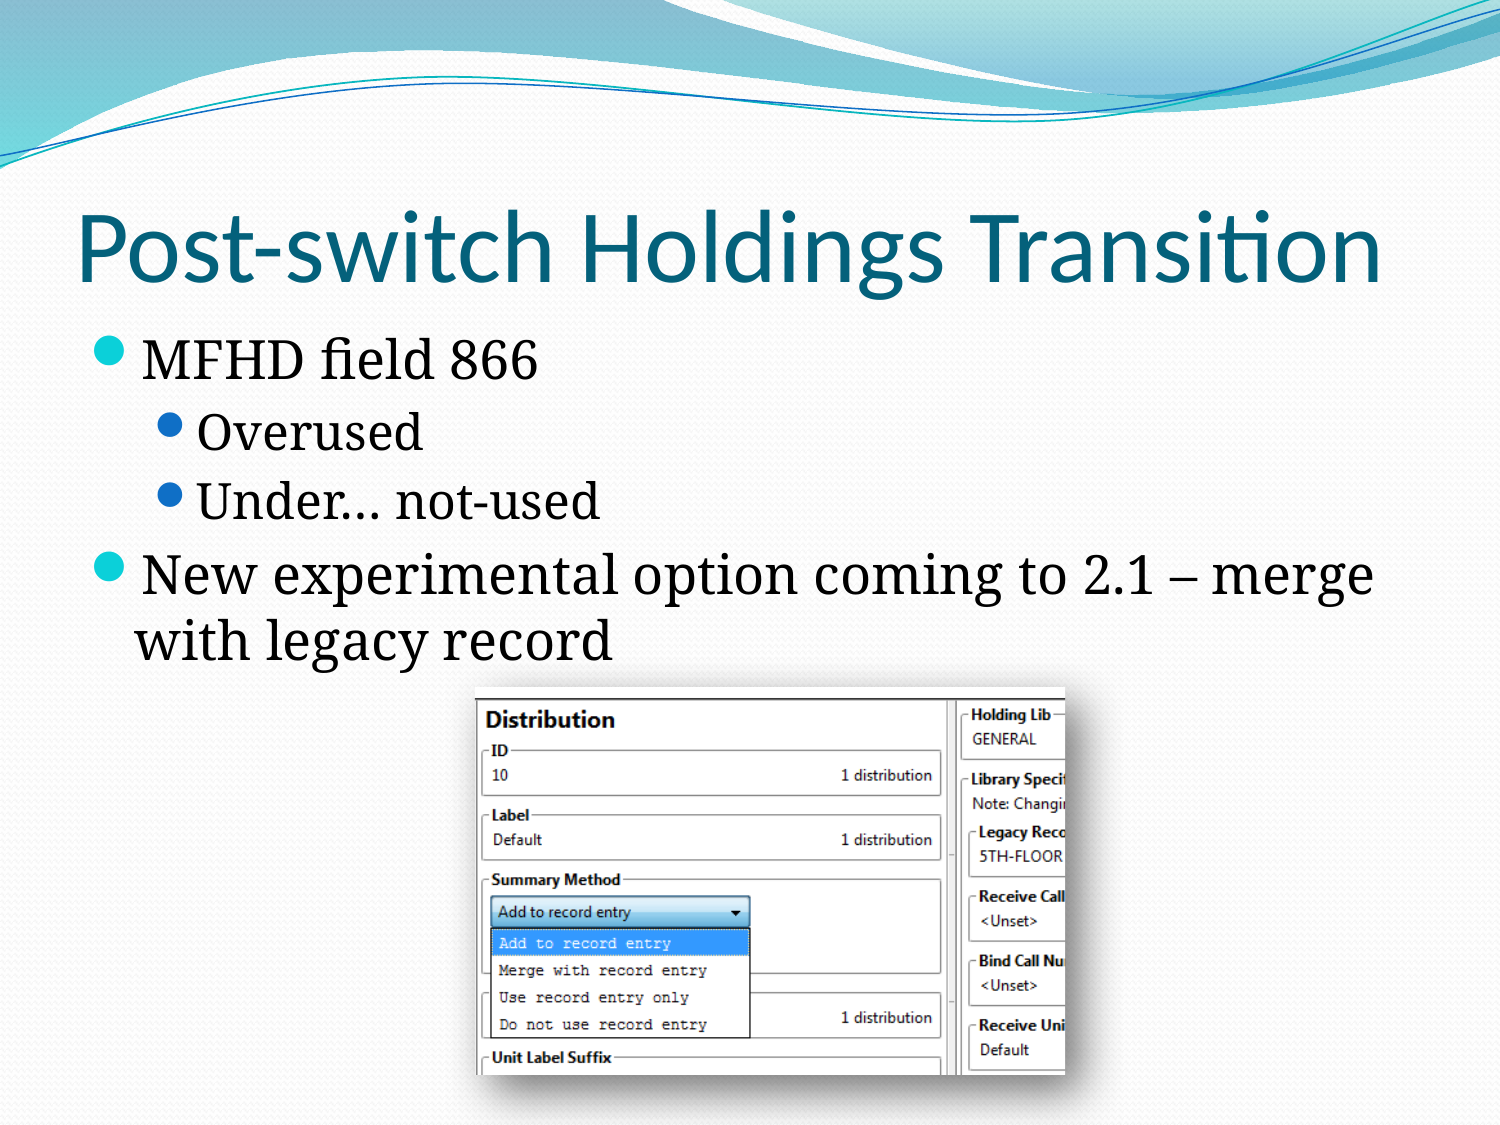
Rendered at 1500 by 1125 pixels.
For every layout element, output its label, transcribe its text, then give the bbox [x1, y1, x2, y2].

title Post-switch Holdings Transition [75, 115, 1425, 303]
picture [474, 687, 1066, 1076]
list MFHD field 866 Overused Under… not-used New experimental option coming to 2.1 – merge with legacy record [75, 317, 1425, 1038]
